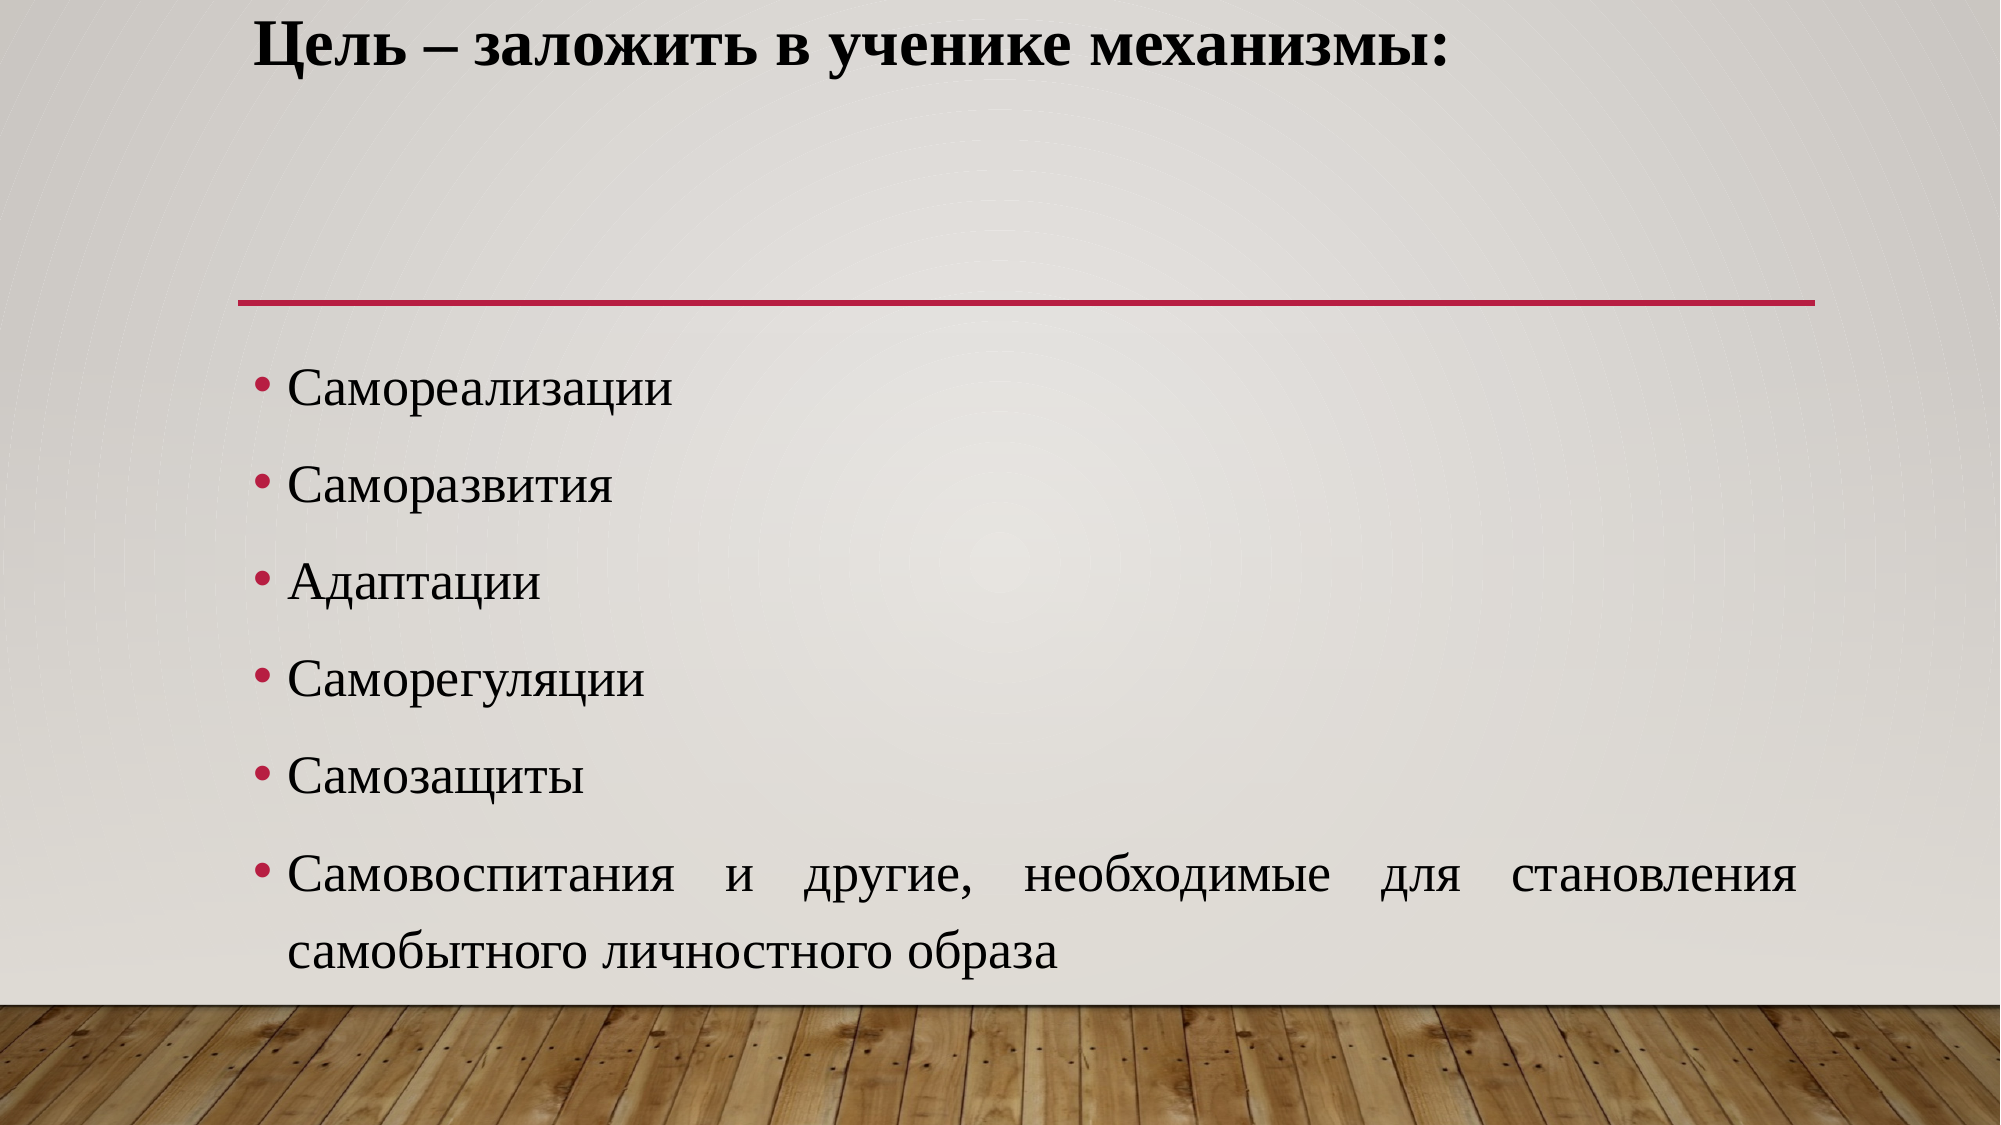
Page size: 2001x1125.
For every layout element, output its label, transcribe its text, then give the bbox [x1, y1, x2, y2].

title Цель – заложить в ученике механизмы: [238, 0, 1814, 173]
list Самореализации Саморазвития Адаптации Саморегуляции Самозащиты Самовоспитания и другие, необходимые для становления самобытного личностного образа [238, 330, 1814, 993]
picture [0, 1005, 2000, 1125]
